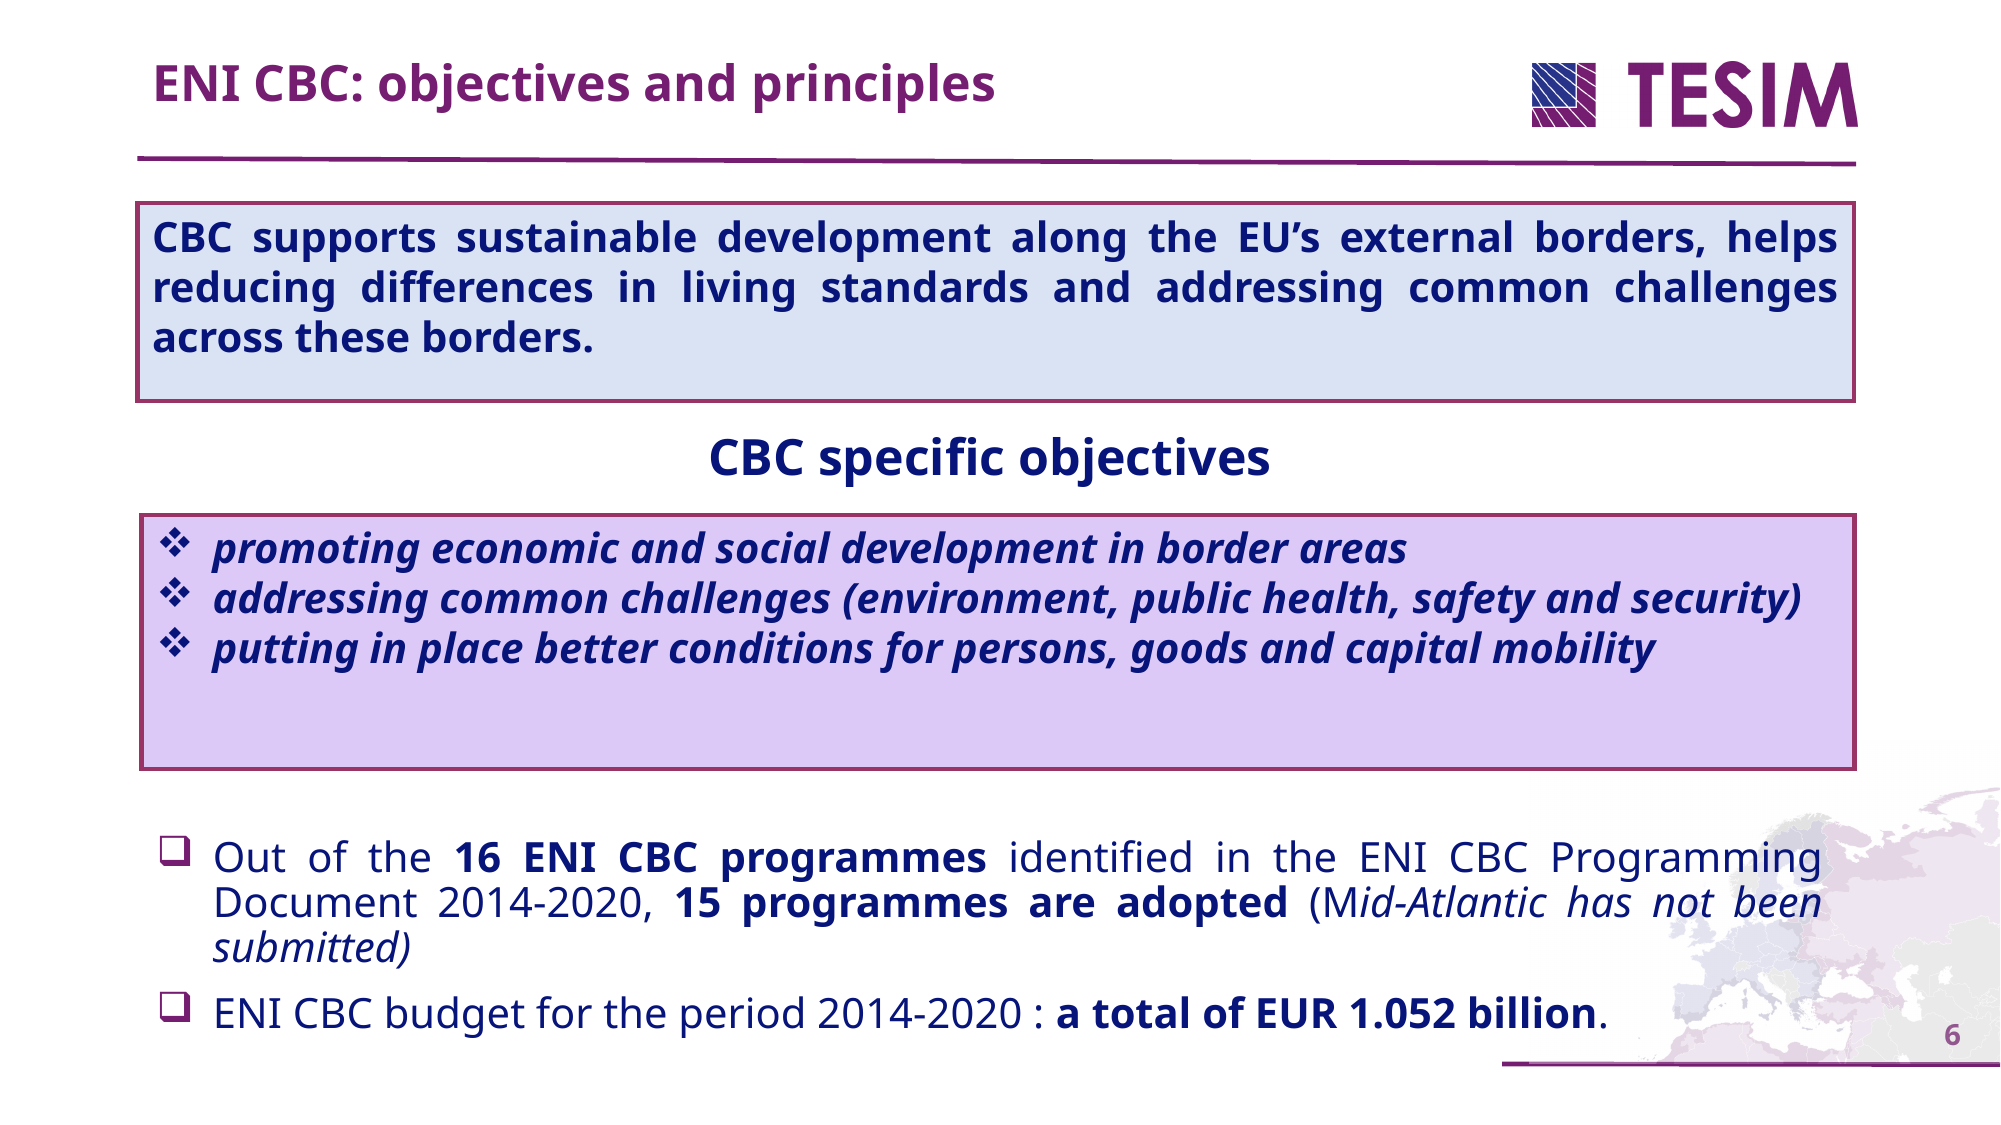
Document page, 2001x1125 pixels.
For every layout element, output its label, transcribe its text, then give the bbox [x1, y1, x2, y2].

picture [1597, 61, 1858, 128]
text_box promoting economic and social development in border areas addressing common challenges (environment, public health, safety and security) putting in place better conditions for persons, goods and capital mobility [141, 514, 1855, 770]
list ENI CBC: objectives and principles [137, 51, 1597, 149]
list CBC specific objectives Out of the 16 ENI CBC programmes identified in the ENI CBC Programming Document 2014-2020, 15 programmes are adopted (Mid-Atlantic has not been submitted) ENI CBC budget for the period 2014-2020 : a total of EUR 1.052 billion. [141, 425, 1839, 514]
list CBC specific objectives Out of the 16 ENI CBC programmes identified in the ENI CBC Programming Document 2014-2020, 15 programmes are adopted (Mid-Atlantic has not been submitted) ENI CBC budget for the period 2014-2020 : a total of EUR 1.052 billion. [141, 770, 1839, 1050]
text_box CBC supports sustainable development along the EU’s external borders, helps reducing differences in living standards and addressing common challenges across these borders. [136, 202, 1855, 402]
